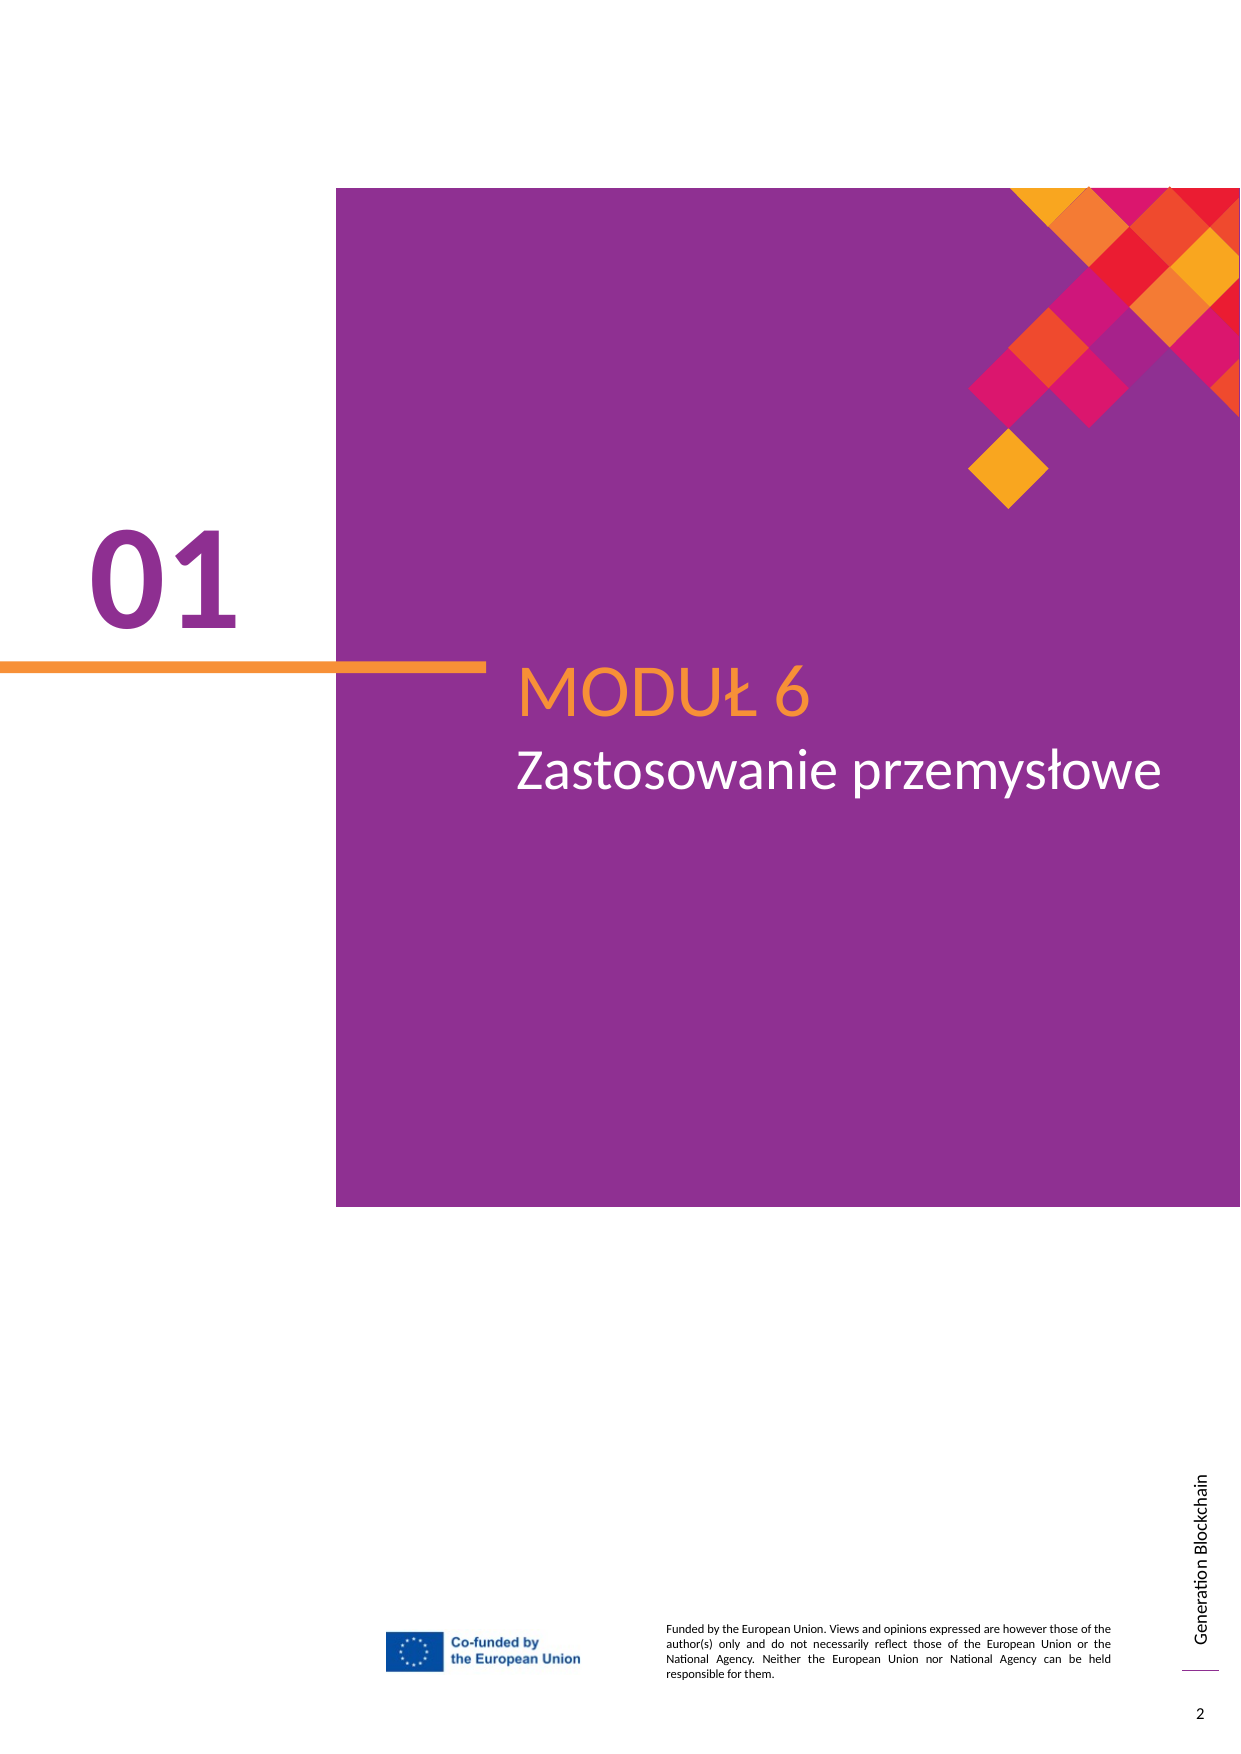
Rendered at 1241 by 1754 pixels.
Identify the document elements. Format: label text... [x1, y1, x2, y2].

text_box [386, 1614, 1126, 1690]
list 01 [74, 471, 375, 727]
list MODUŁ 6 Zastosowanie przemysłowe [501, 634, 1209, 975]
slide_number 2 [1169, 1674, 1231, 1751]
